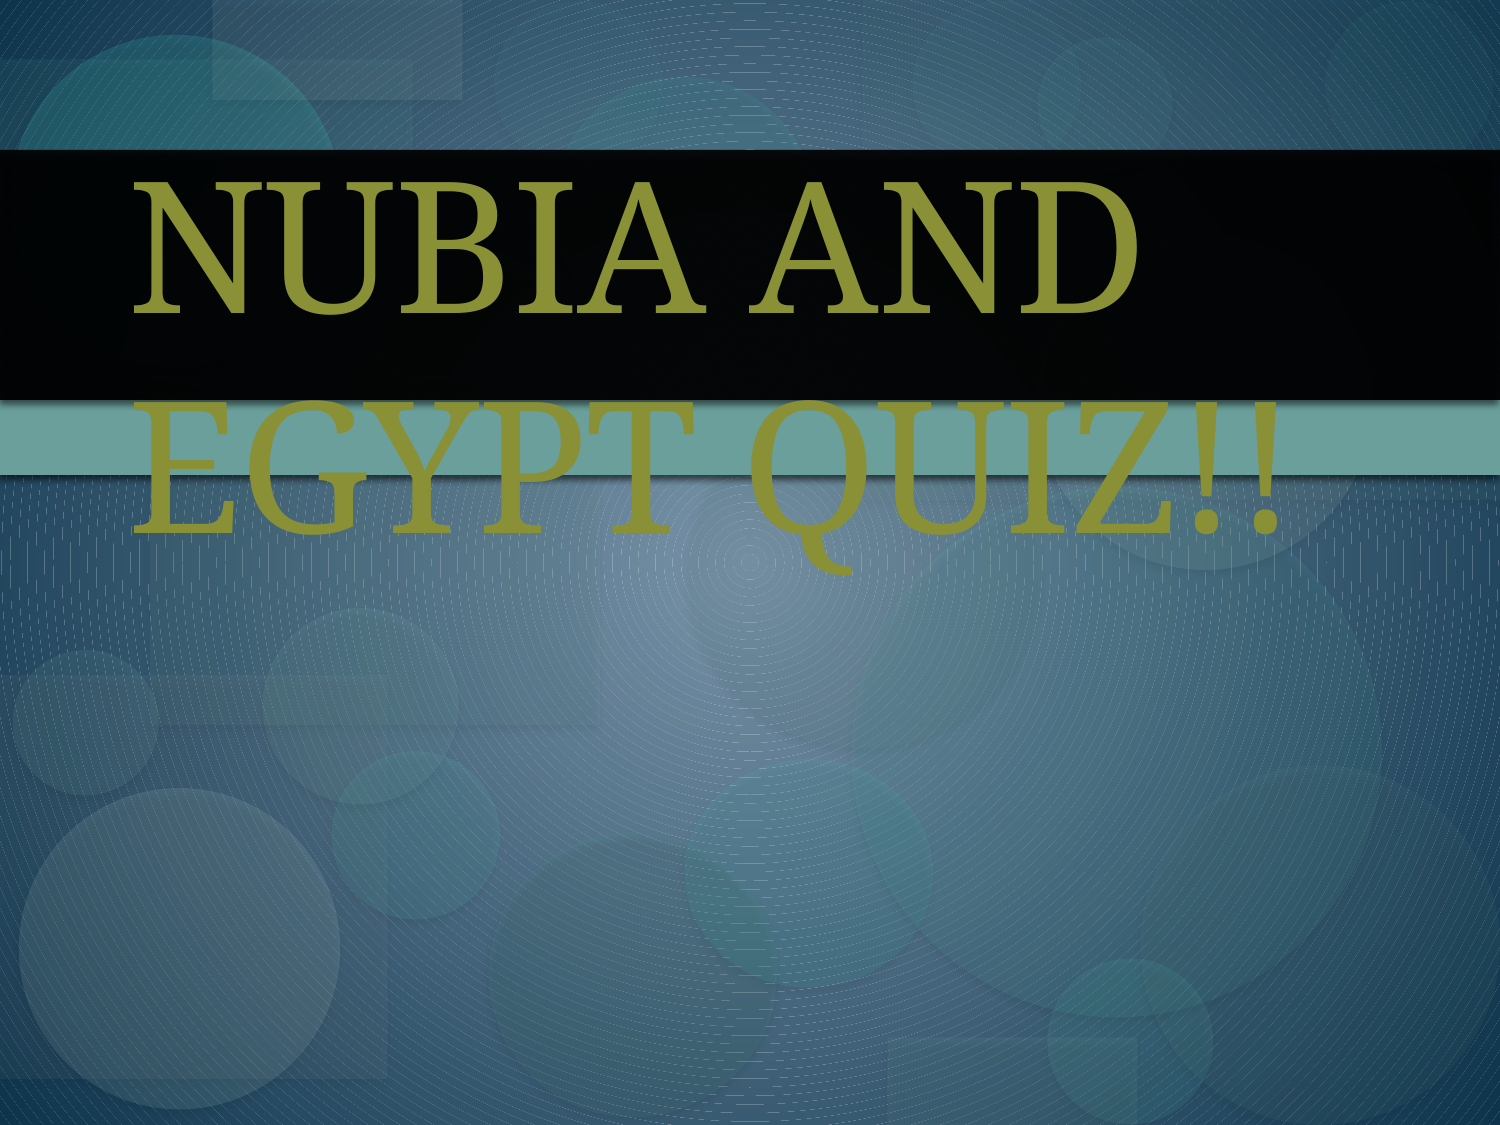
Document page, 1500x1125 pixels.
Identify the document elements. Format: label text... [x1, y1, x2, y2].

title Nubia and Egypt Quiz!! [112, 149, 1388, 550]
